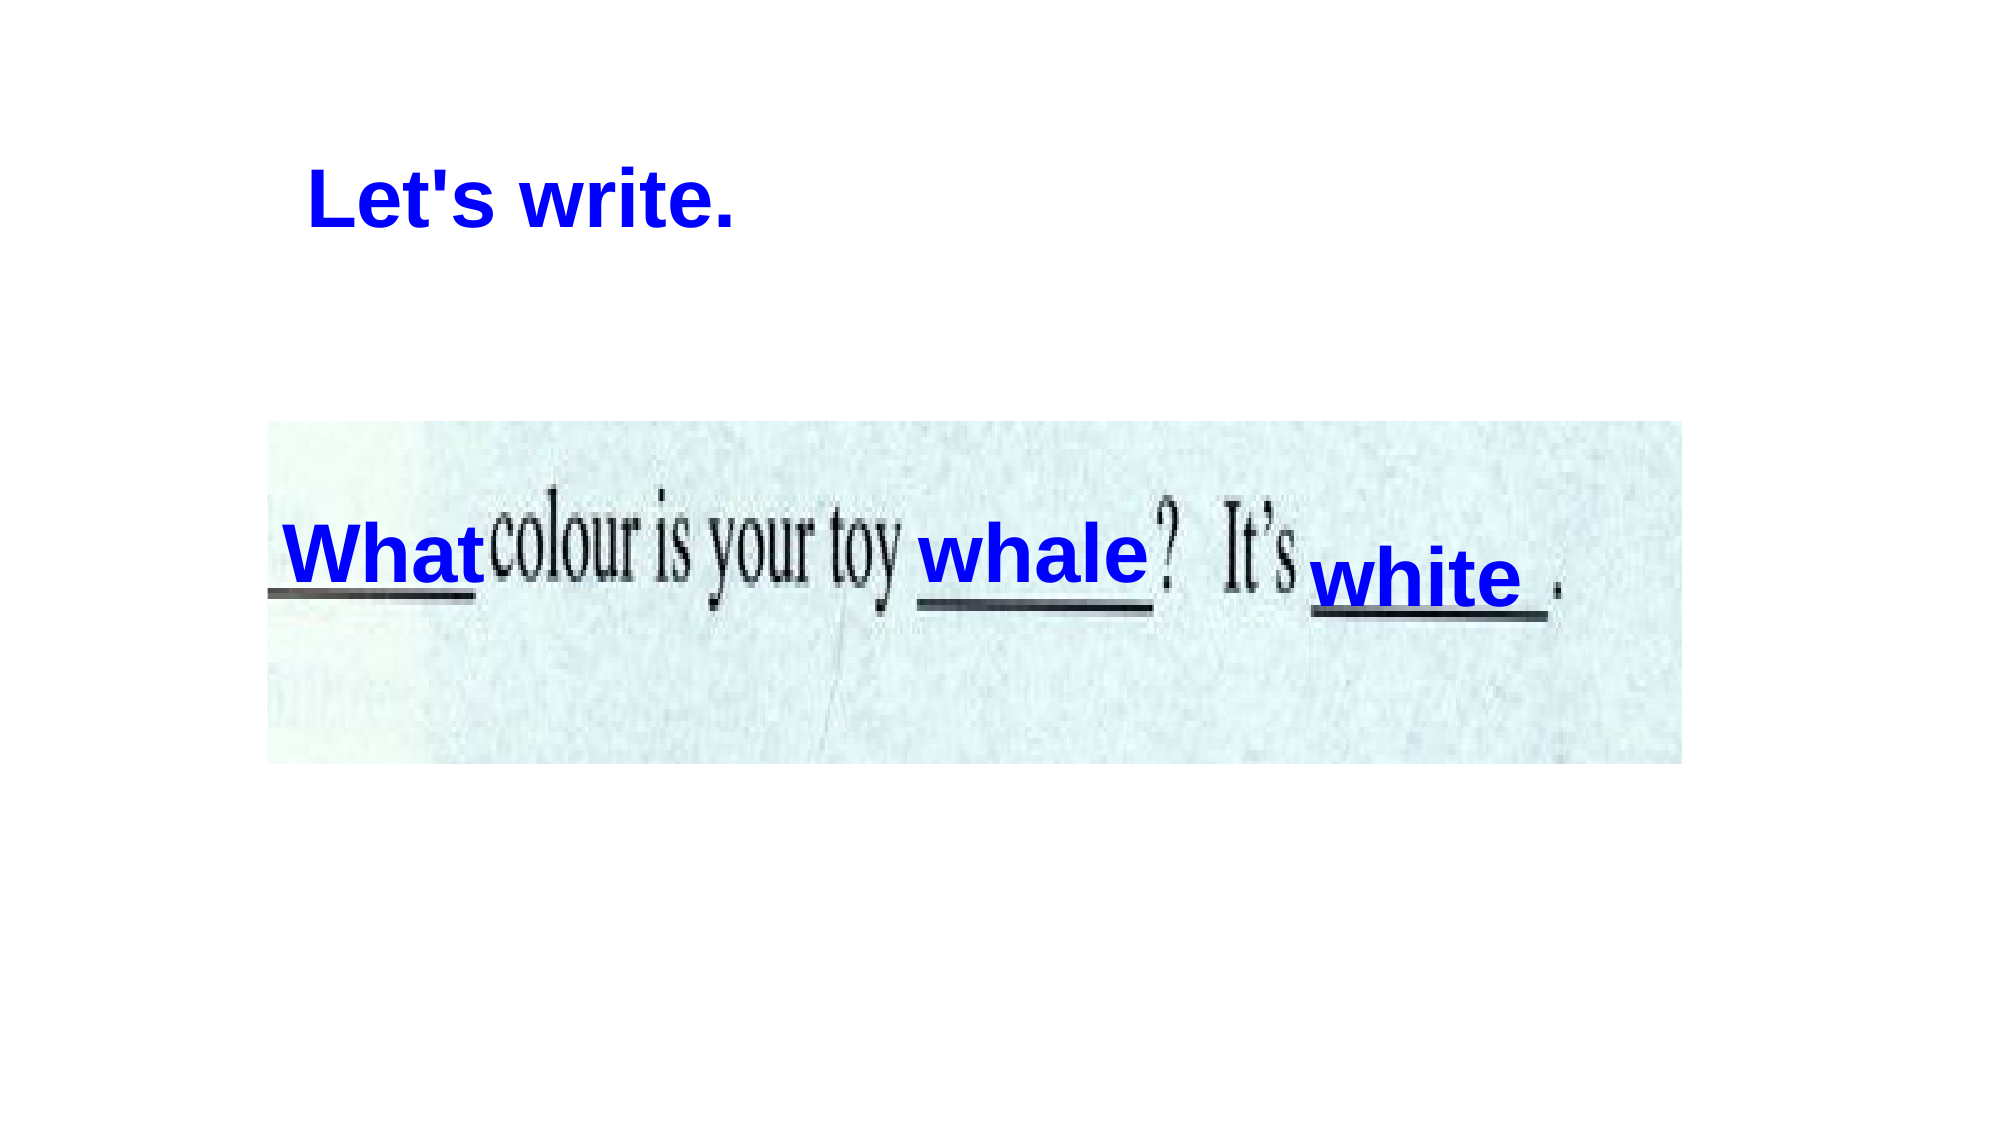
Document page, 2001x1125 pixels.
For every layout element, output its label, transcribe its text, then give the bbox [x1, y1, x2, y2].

picture [267, 421, 1682, 764]
text_box Let's write. [291, 137, 877, 252]
